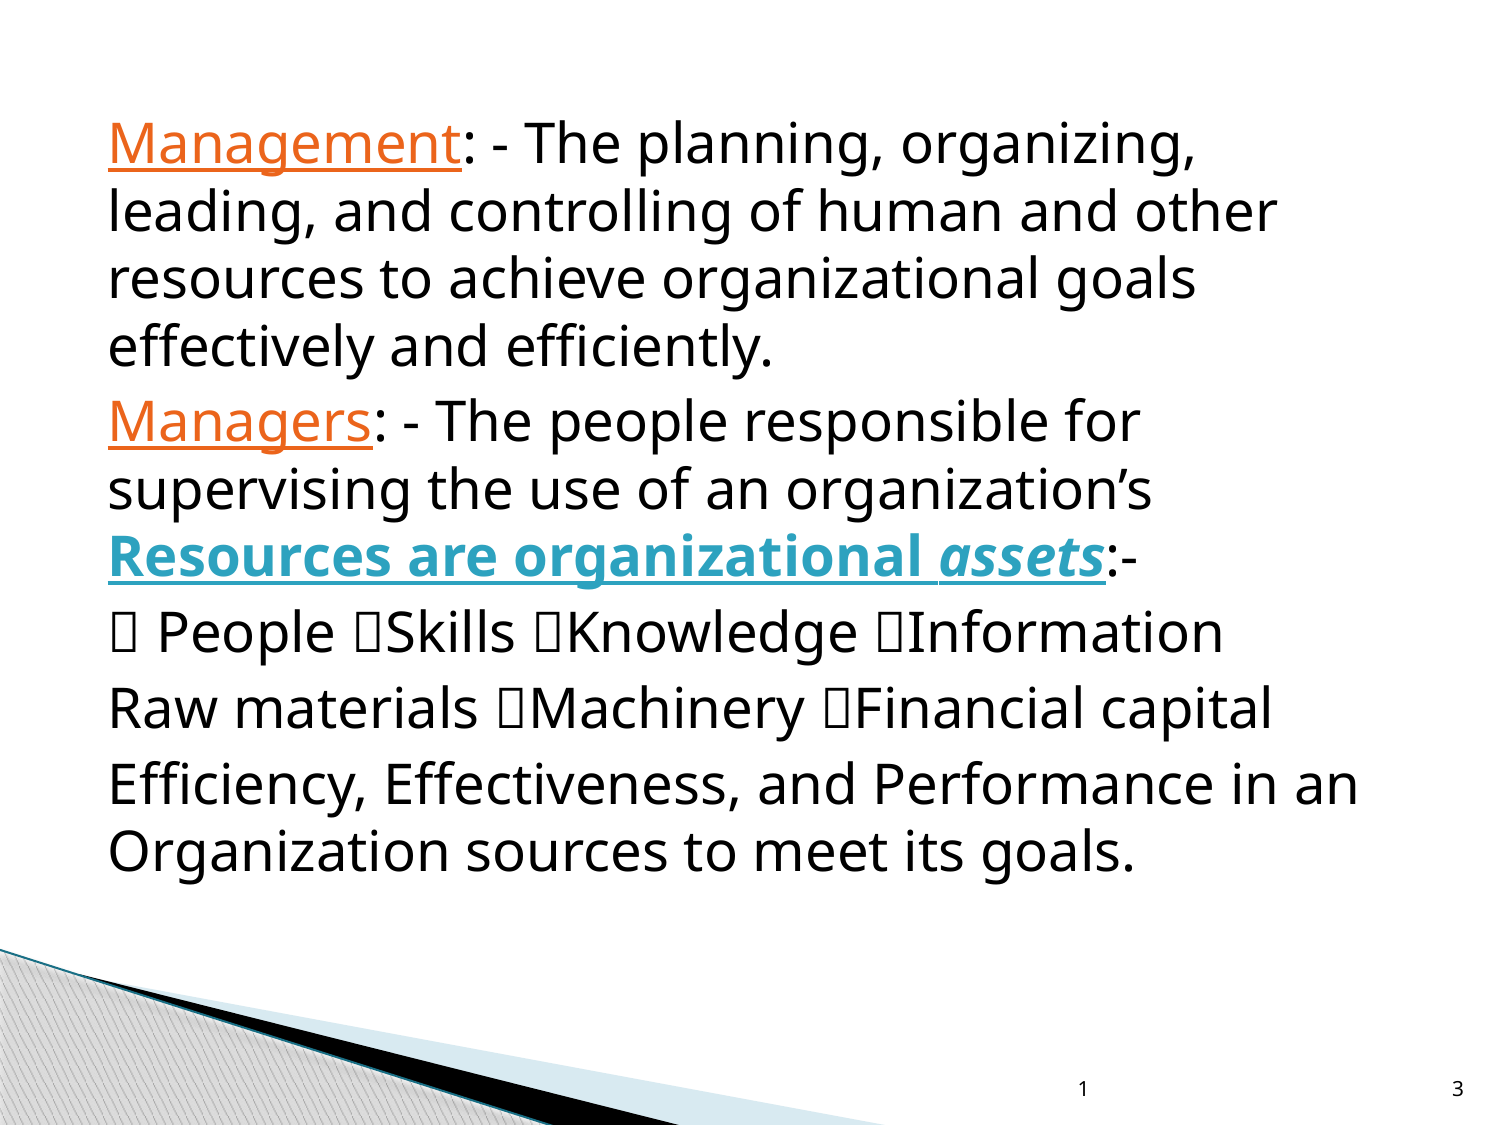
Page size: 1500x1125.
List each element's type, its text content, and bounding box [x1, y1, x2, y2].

footer 1 [718, 1051, 1105, 1112]
list Management: - The planning, organizing, leading, and controlling of human and other resources to achieve organizational goals effectively and efficiently. Managers: - The people responsible for supervising the use of an organization’s Resources are organizational assets:-  People Skills Knowledge Information Raw materials Machinery Financial capital Efficiency, Effectiveness, and Performance in an Organization sources to meet its goals. [75, 99, 1425, 1025]
slide_number 3 [1418, 1051, 1479, 1112]
